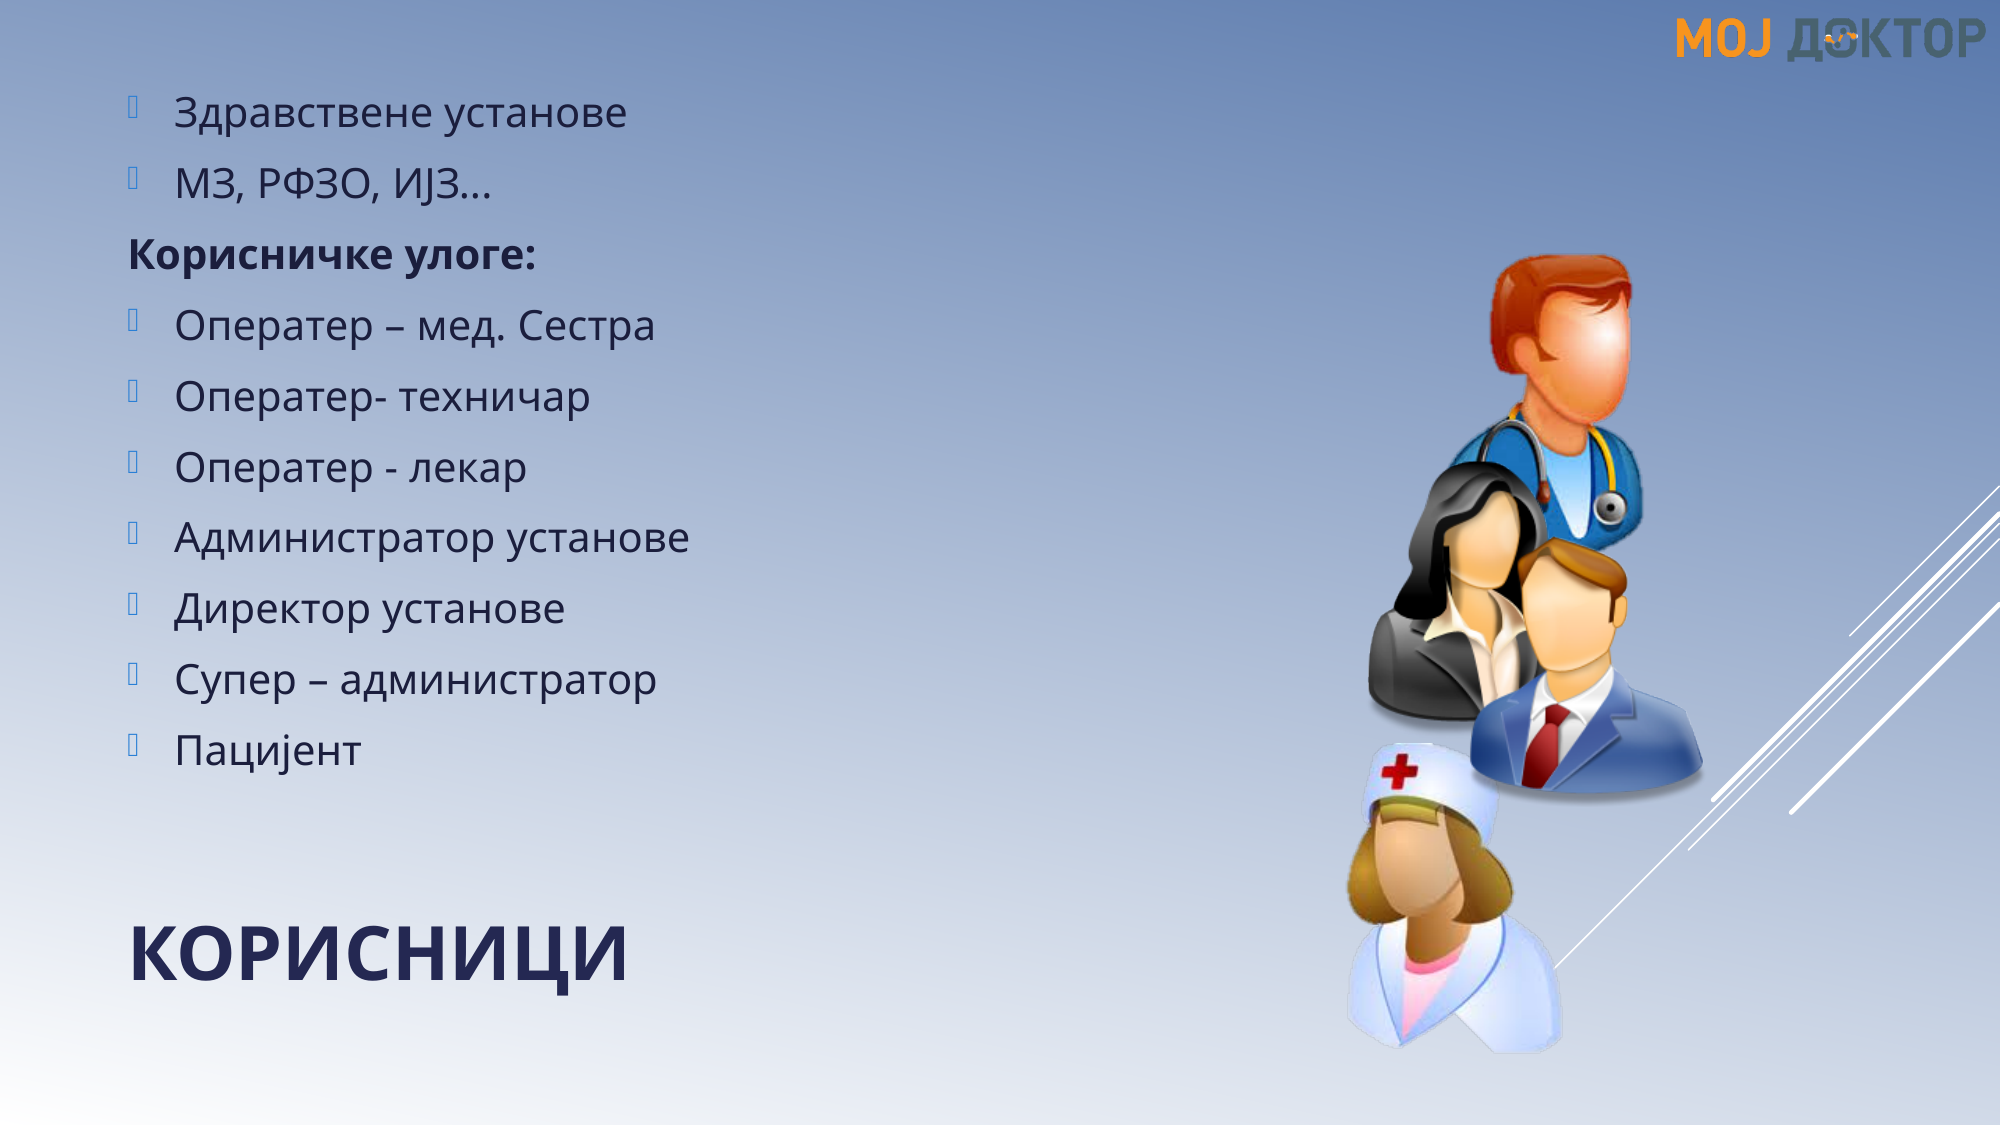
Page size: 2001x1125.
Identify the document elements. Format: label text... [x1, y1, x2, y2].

title Корисници [112, 826, 1513, 1074]
picture [1656, 0, 2000, 78]
picture [1296, 249, 1714, 1063]
list Здравствене установе МЗ, РФЗО, ИЈЗ... Корисничке улоге: Оператер – мед. Сестра Оператер- техничар Оператер - лекар Администратор установе Директор установе Супер – администратор Пацијент [112, 50, 1513, 810]
